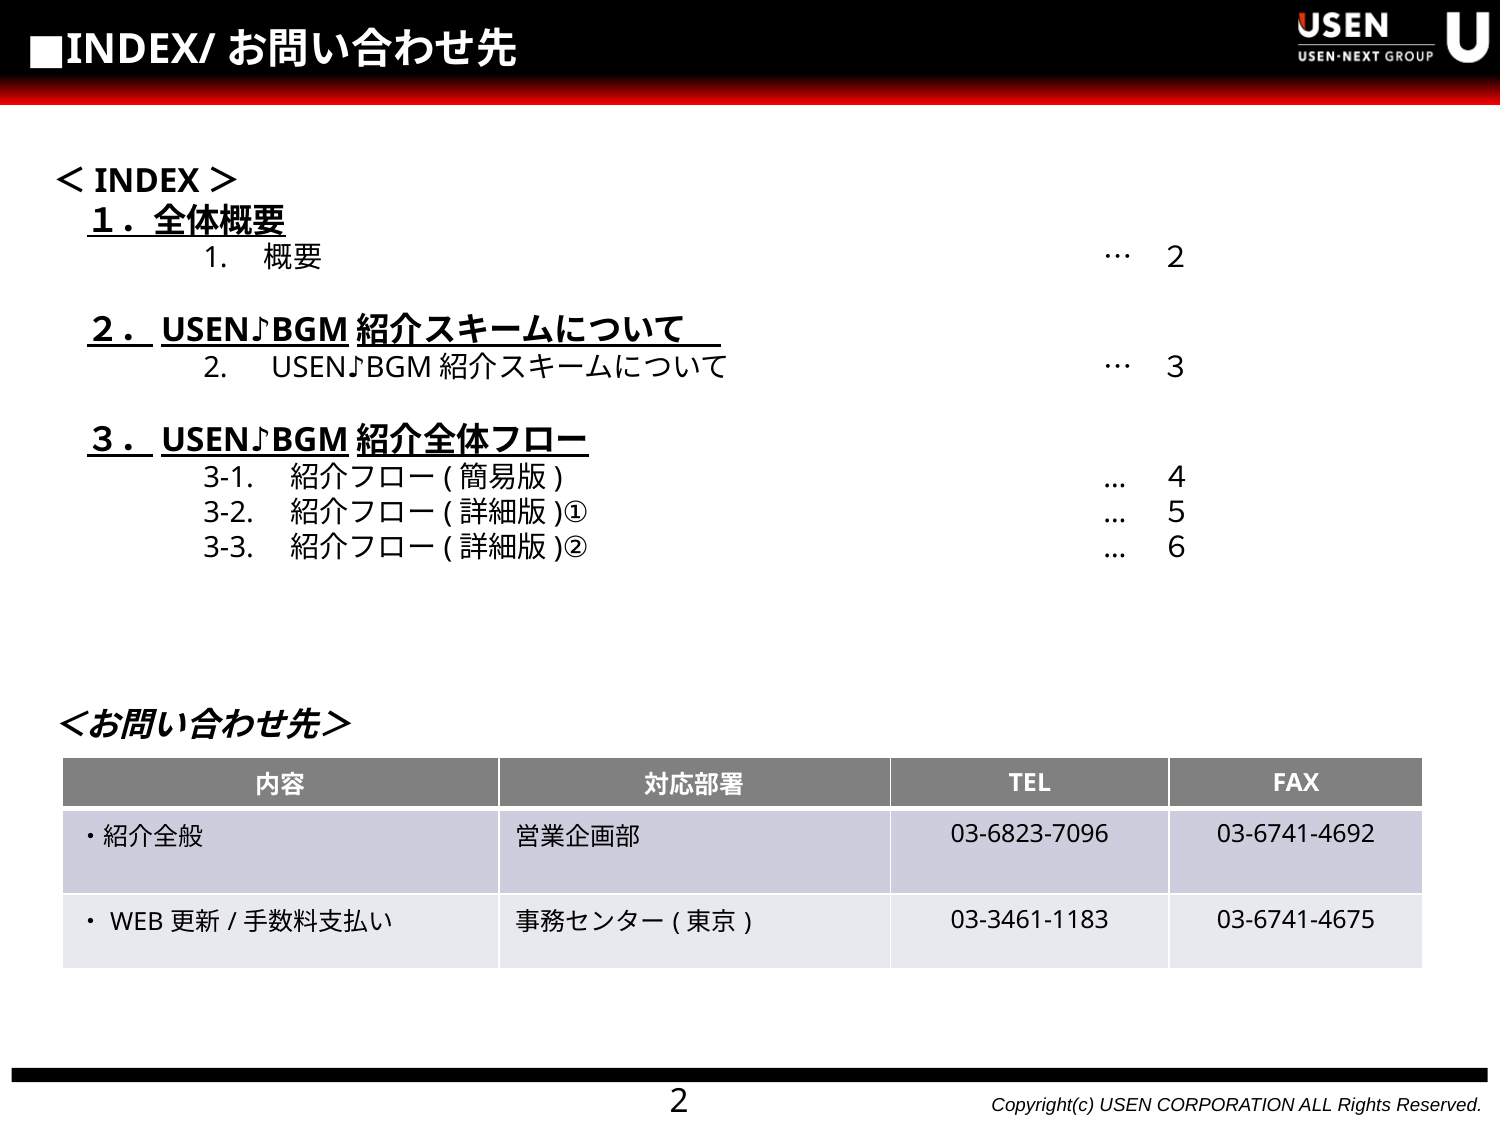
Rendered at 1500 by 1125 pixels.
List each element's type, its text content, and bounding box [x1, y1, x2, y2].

table_cell 03-3461-1183 [891, 895, 1168, 968]
title ■INDEX/お問い合わせ先 [11, 13, 1288, 80]
table_cell 営業企画部 [500, 811, 890, 893]
table_cell 03-6823-7096 [891, 811, 1168, 893]
table_header 対応部署 [500, 758, 890, 806]
table_header FAX [1170, 758, 1422, 806]
table_cell ・WEB更新/手数料支払い [63, 895, 498, 968]
table_cell 事務センター(東京) [500, 895, 890, 968]
table_cell ・紹介全般 [63, 811, 498, 893]
table_cell 03-6741-4692 [1170, 811, 1422, 893]
text_box ＜INDEX＞ １．全体概要 1. 概要 … ２ ２．USEN♪BGM紹介スキームについて 2. USEN♪BGM紹介スキームについて … ３ ３．USEN♪BGM紹介全体フロー 3-1. 紹介フロー(簡易版) … ４ 3-2. 紹介フロー(詳細版)① … ５ 3-3. 紹介フロー(詳細版)② … ６ ＜お問い合わせ先＞ [38, 151, 1459, 751]
table_cell 03-6741-4675 [1170, 895, 1422, 968]
table_header 内容 [63, 758, 498, 806]
table_header TEL [891, 758, 1168, 806]
picture [1286, 0, 1500, 75]
